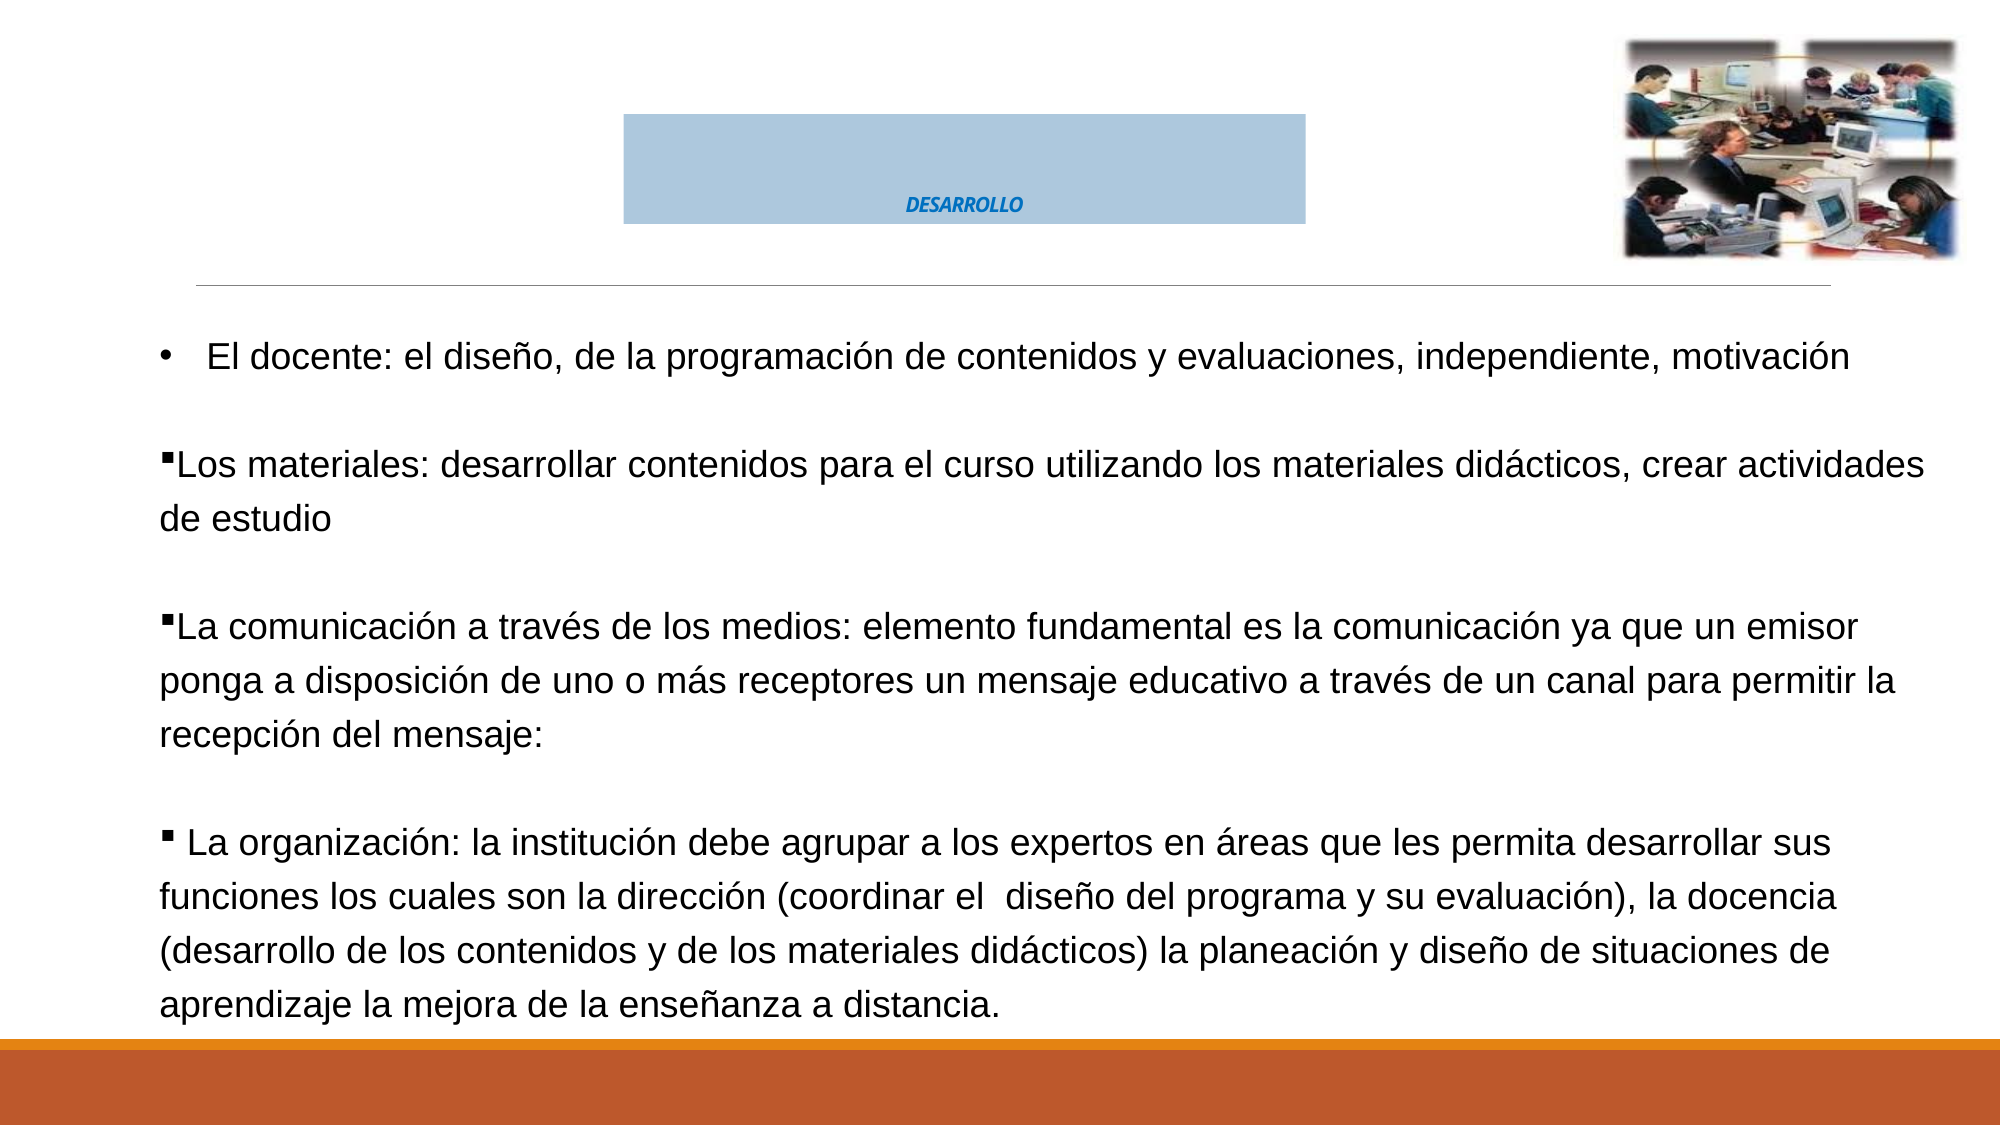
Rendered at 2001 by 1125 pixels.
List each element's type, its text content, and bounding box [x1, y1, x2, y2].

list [1612, 33, 1967, 266]
text_box DESARROLLO [623, 114, 1306, 224]
text_box El docente: el diseño, de la programación de contenidos y evaluaciones, independiente, motivación Los materiales: desarrollar contenidos para el curso utilizando los materiales didácticos, crear actividades de estudio La comunicación a través de los medios: elemento fundamental es la comunicación ya que un emisor ponga a disposición de uno o más receptores un mensaje educativo a través de un canal para permitir la recepción del mensaje: La organización: la institución debe agrupar a los expertos en áreas que les permita desarrollar sus funciones los cuales son la dirección (coordinar el diseño del programa y su evaluación), la docencia (desarrollo de los contenidos y de los materiales didácticos) la planeación y diseño de situaciones de aprendizaje la mejora de la enseñanza a distancia. [144, 315, 1967, 1033]
